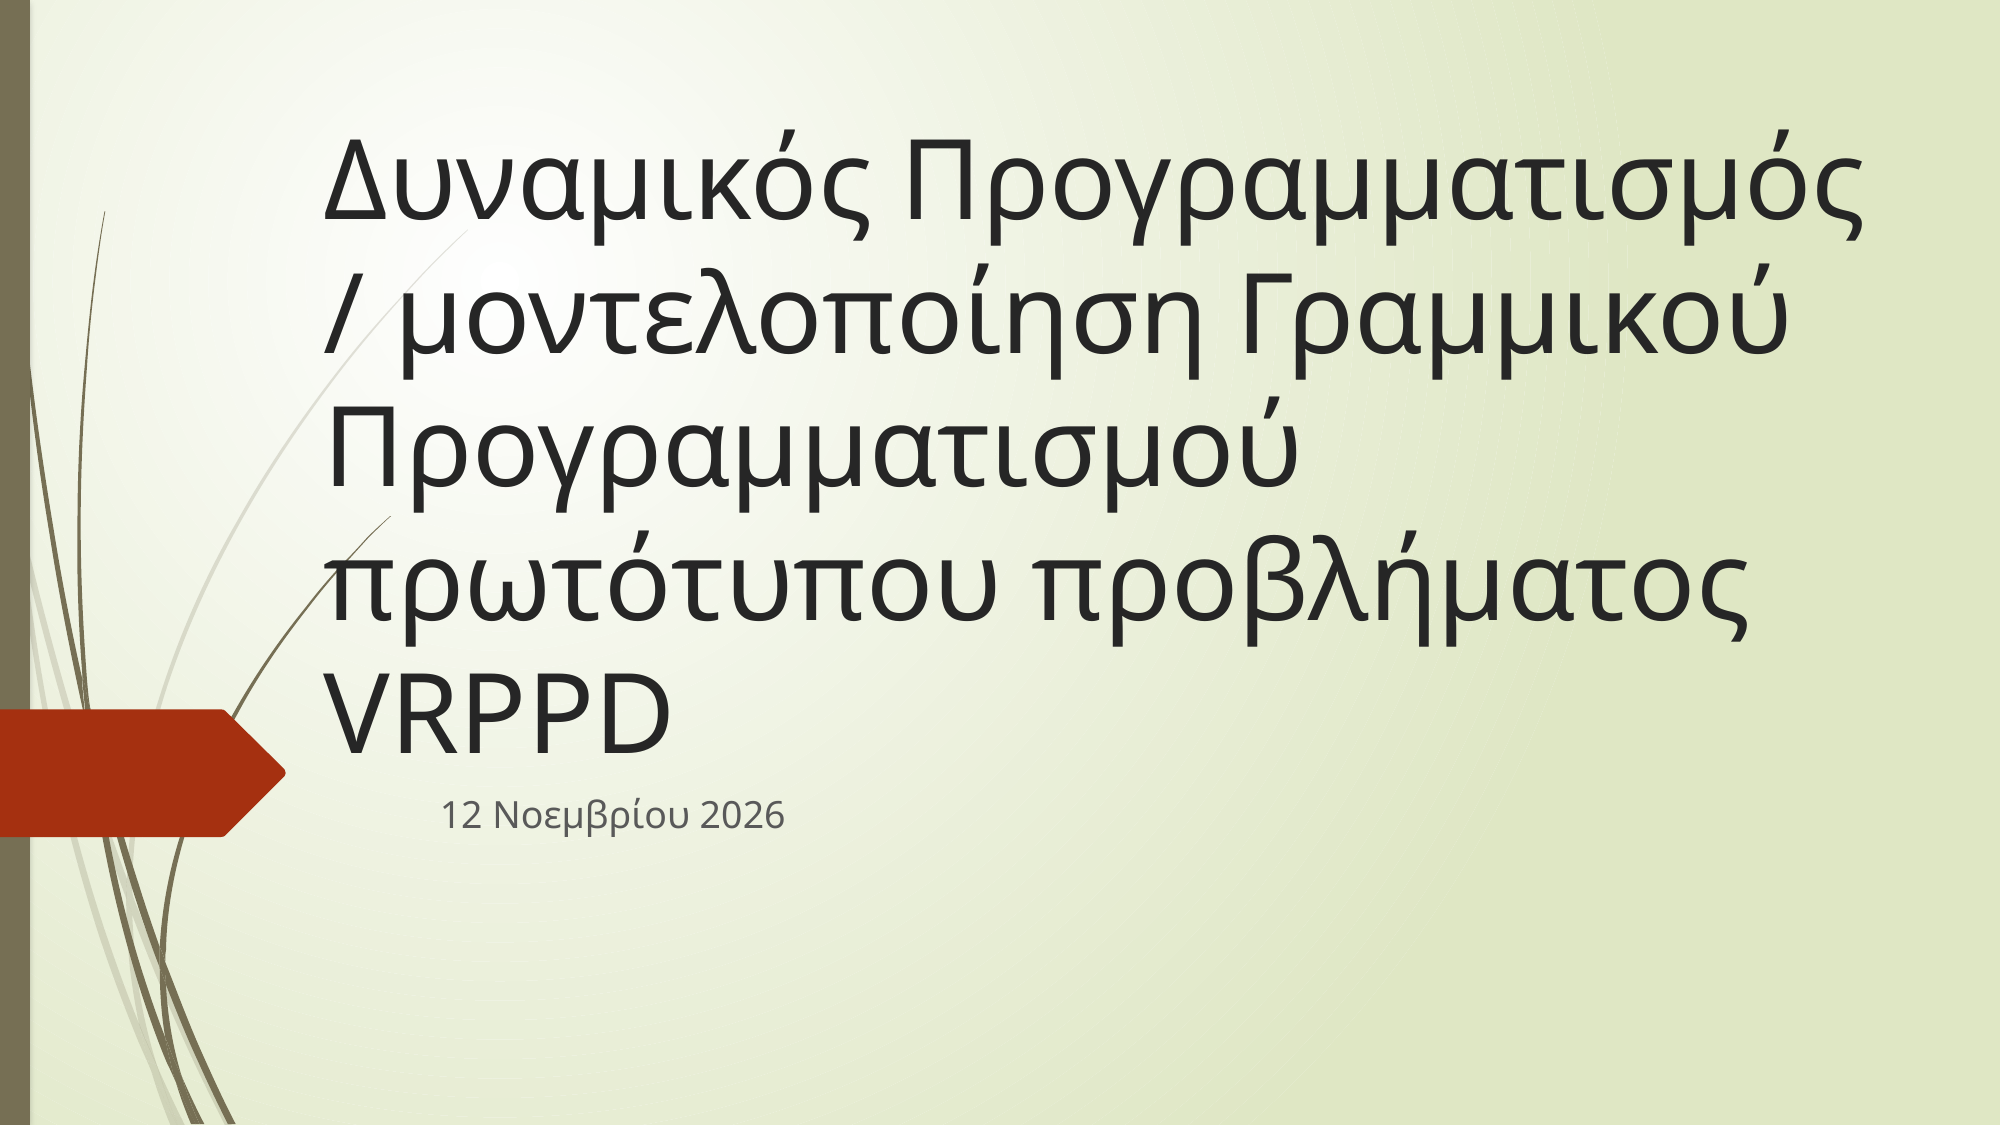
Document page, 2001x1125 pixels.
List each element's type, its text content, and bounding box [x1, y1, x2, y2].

title Δυναμικός Προγραμματισμός / μοντελοποίηση Γραμμικού Προγραμματισμού πρωτότυπου προβλήματος VRPPD [308, 53, 1888, 784]
subtitle 12 Δεκεμβρίου 2017 [424, 783, 1888, 969]
